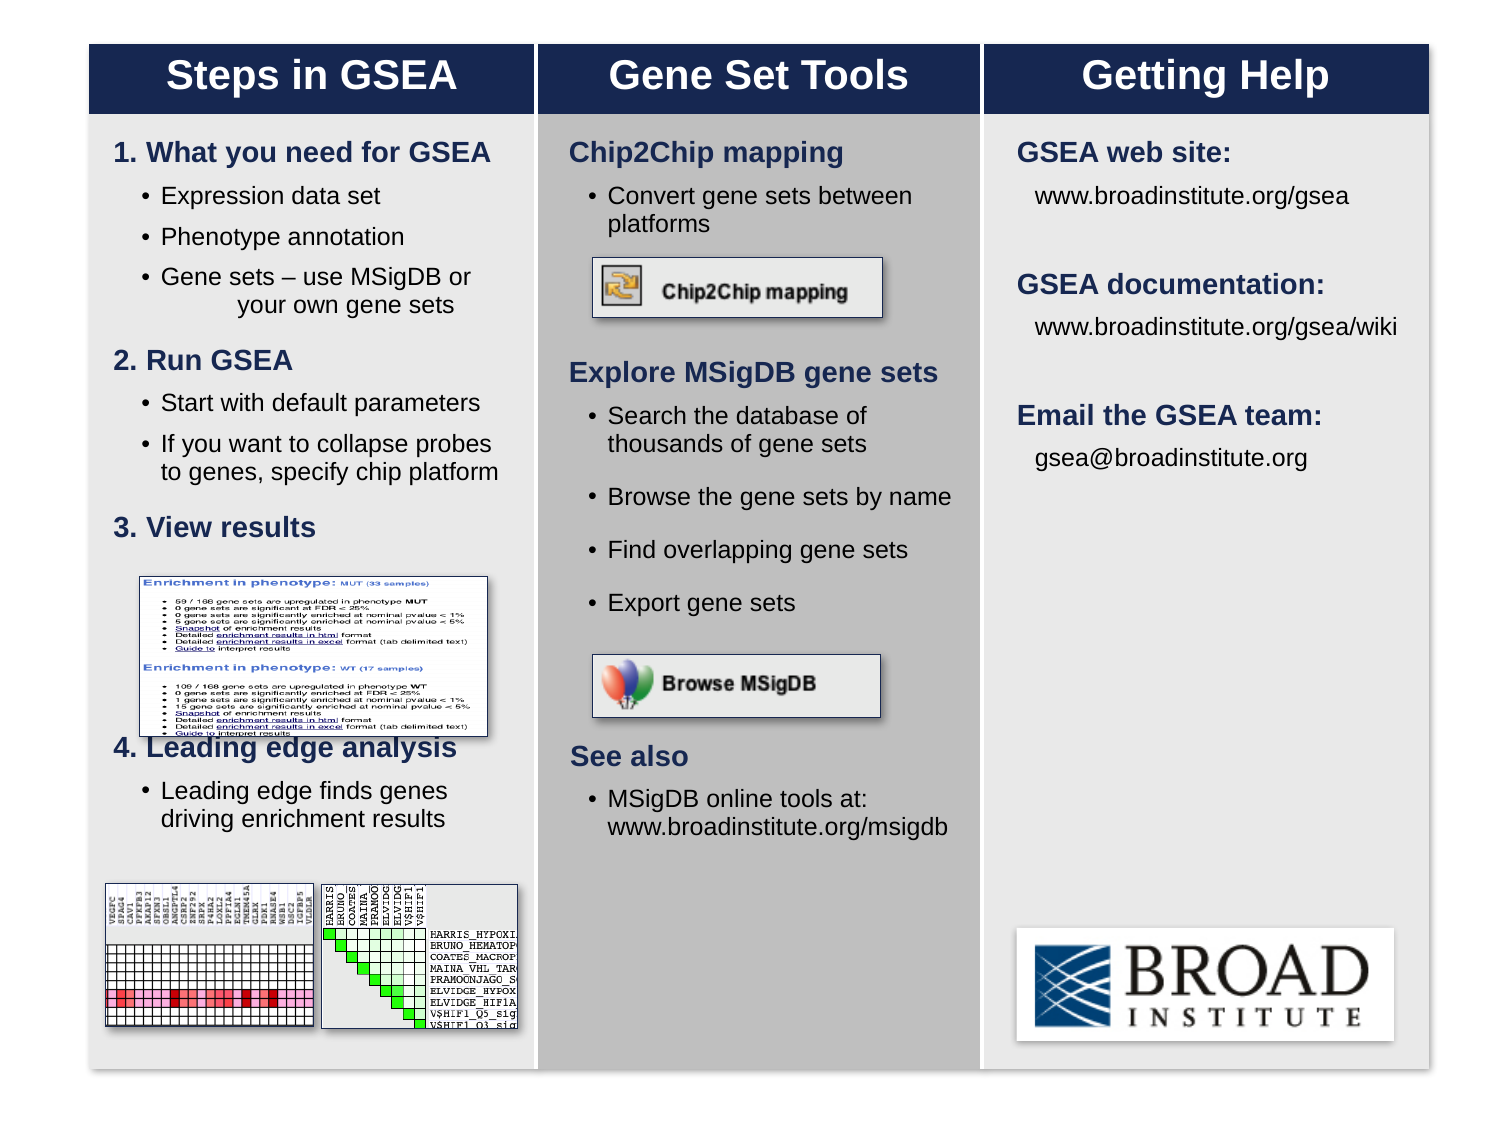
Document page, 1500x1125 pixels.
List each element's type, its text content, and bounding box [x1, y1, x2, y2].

table_cell 1. What you need for GSEA Expression data set Phenotype annotation Gene sets – use MSigDB or your own gene sets 2. Run GSEA Start with default parameters If you want to collapse probes to genes, specify chip platform 3. View results 4. Leading edge analysis Leading edge finds genes driving enrichment results [89, 114, 534, 1069]
picture [591, 256, 883, 318]
table_header Gene Set Tools [538, 44, 980, 114]
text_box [1016, 927, 1395, 1042]
table_header Getting Help [984, 44, 1429, 114]
table_cell Chip2Chip mapping Convert gene sets between platforms Explore MSigDB gene sets Search the database of thousands of gene sets Browse the gene sets by name Find overlapping gene sets Export gene sets See also MSigDB online tools at: www.broadinstitute.org/msigdb [538, 114, 980, 1069]
table_header Steps in GSEA [89, 44, 534, 114]
picture [139, 576, 488, 737]
picture [105, 883, 314, 1028]
picture [591, 653, 881, 718]
table_cell GSEA web site: www.broadinstitute.org/gsea GSEA documentation: www.broadinstitute.org/gsea/wiki Email the GSEA team: gsea@broadinstitute.org [984, 114, 1429, 1069]
picture [320, 884, 519, 1029]
